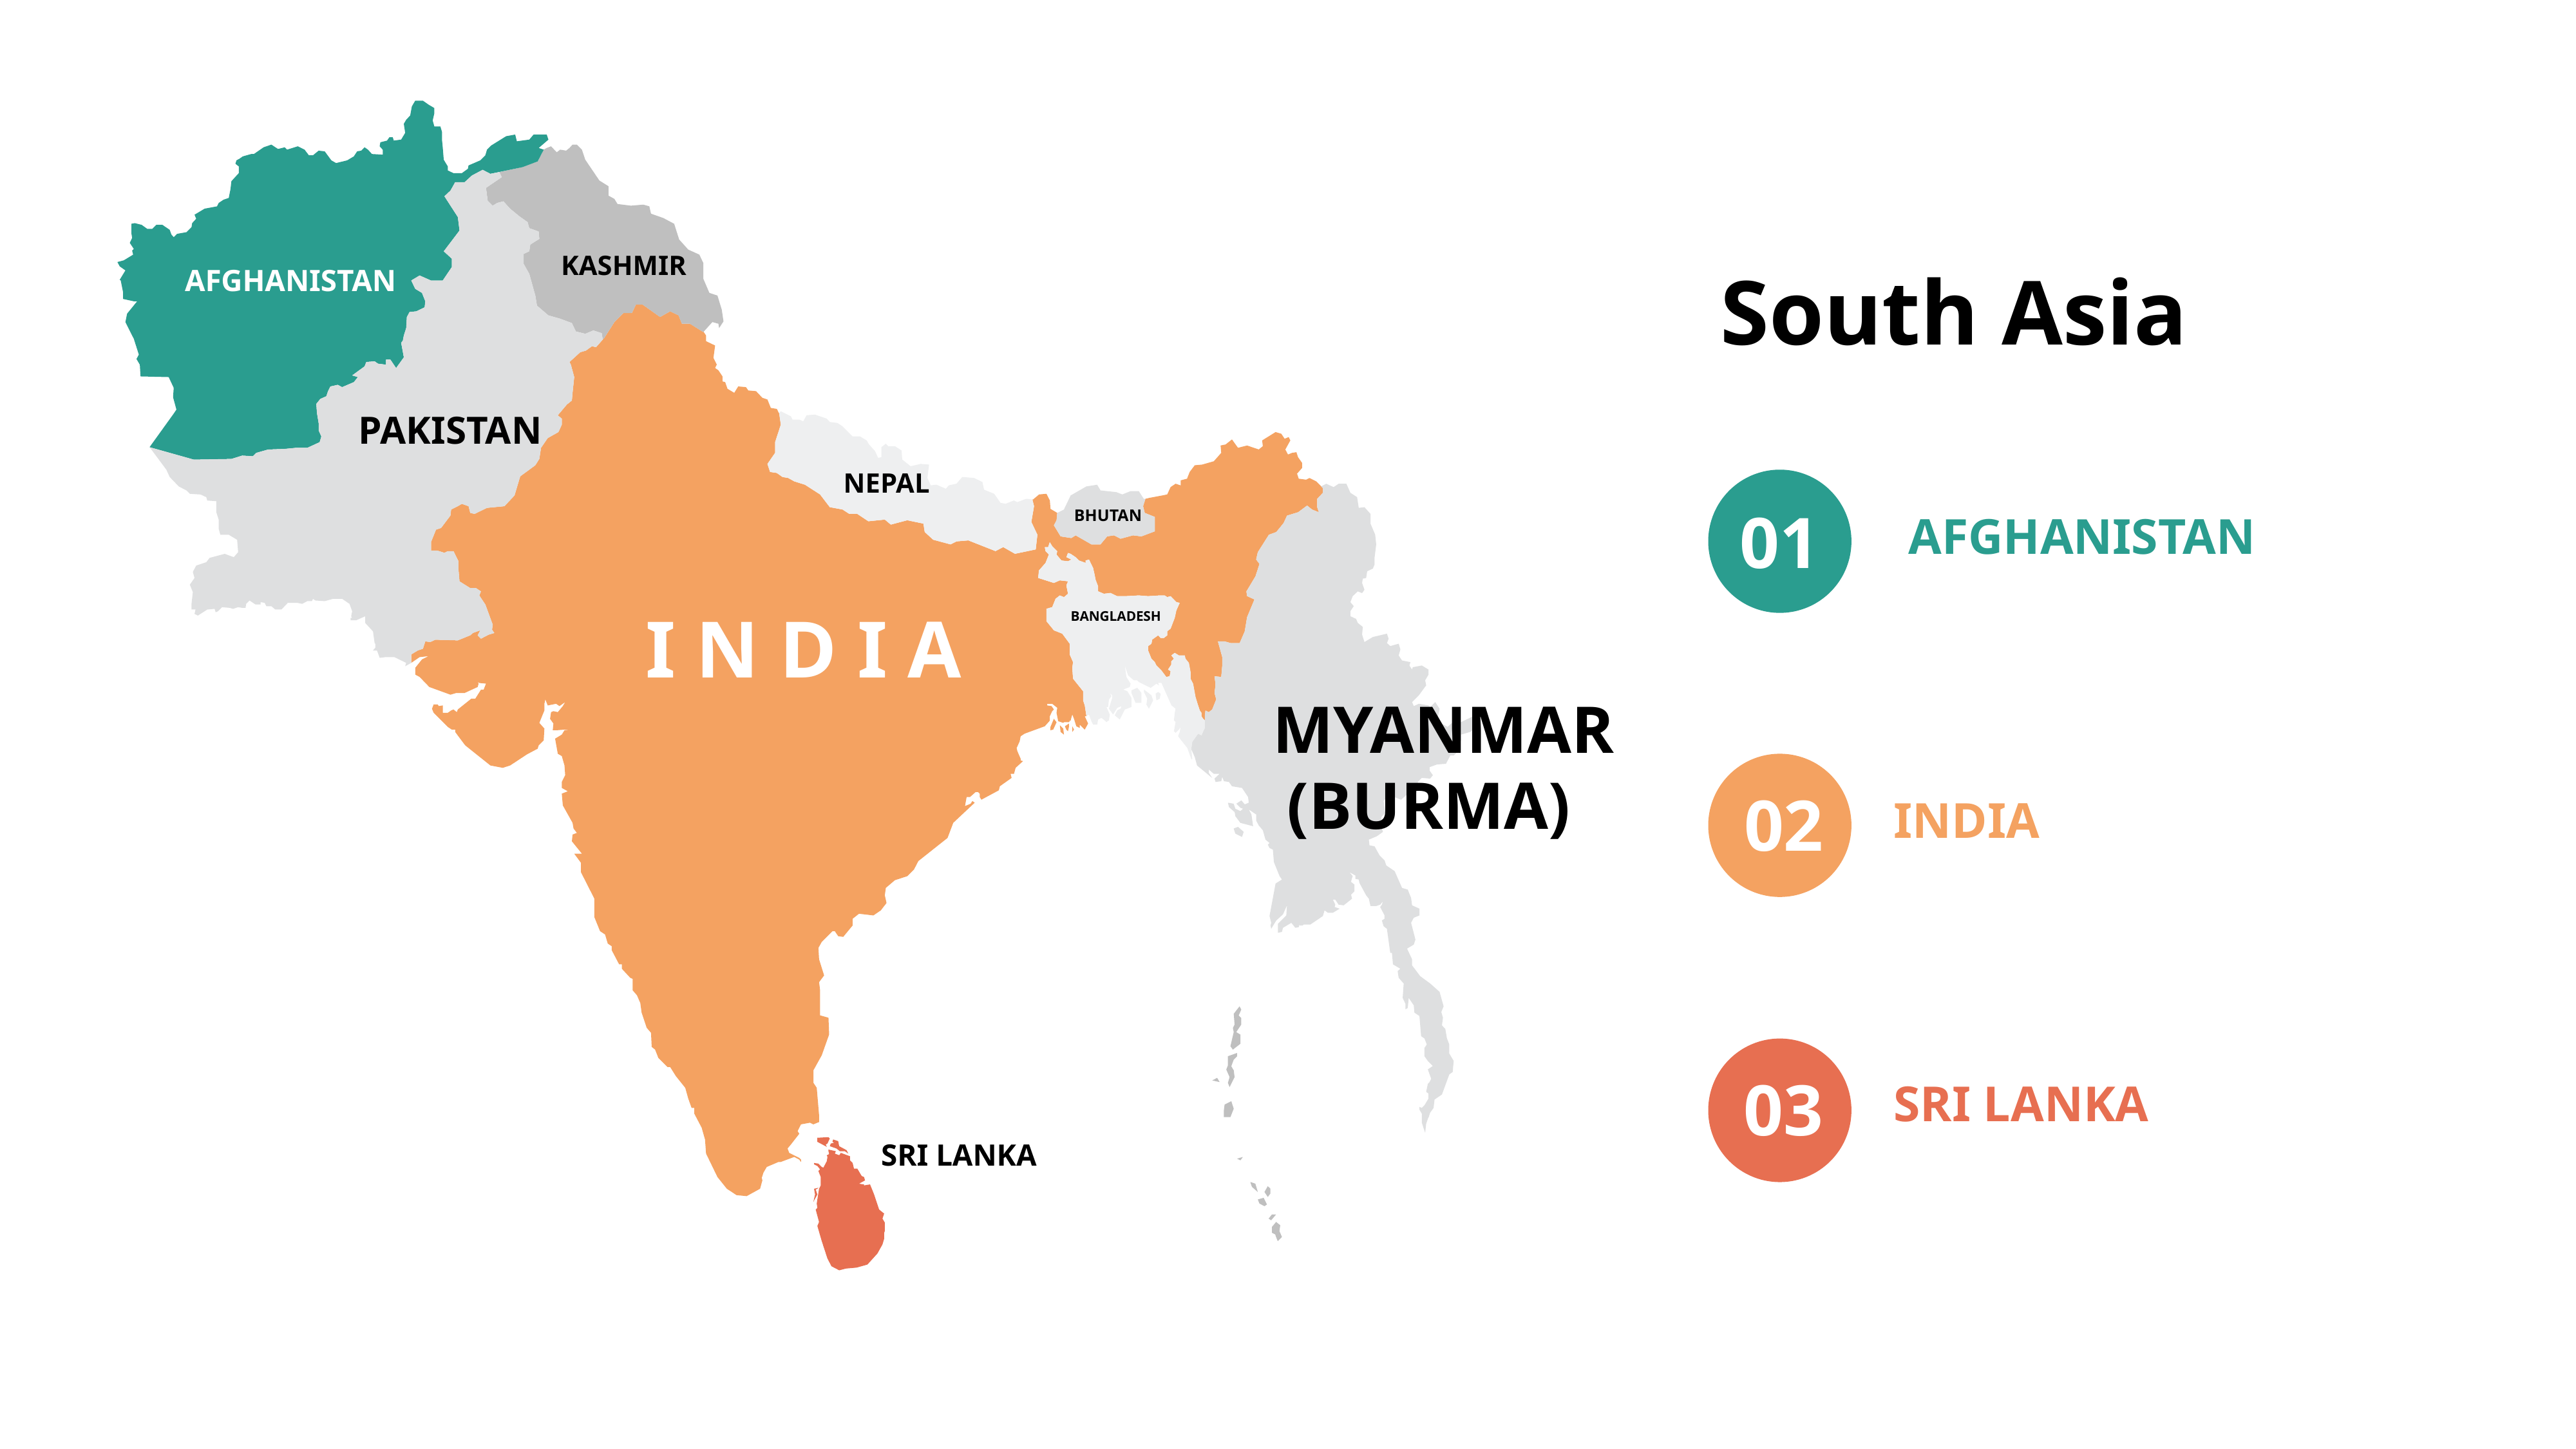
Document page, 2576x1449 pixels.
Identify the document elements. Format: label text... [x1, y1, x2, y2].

text_box [1708, 1038, 1852, 1182]
text_box [1264, 1186, 1271, 1197]
text_box [149, 169, 603, 667]
text_box [813, 1150, 885, 1271]
text_box [1192, 484, 1454, 1133]
text_box [117, 100, 549, 459]
text_box [817, 1137, 830, 1147]
text_box NEPAL [843, 466, 930, 499]
text_box [412, 305, 1323, 1197]
text_box [1037, 542, 1205, 760]
text_box 03 [1743, 1065, 1824, 1150]
text_box [1268, 1214, 1276, 1220]
text_box [1258, 1197, 1267, 1206]
text_box [486, 144, 724, 340]
text_box I N D I A [645, 600, 962, 694]
text_box SRI LANKA [1893, 1073, 2282, 1132]
text_box [1708, 469, 1852, 613]
text_box AFGHANISTAN [185, 261, 397, 298]
text_box [1272, 1222, 1282, 1242]
text_box [1226, 1053, 1237, 1087]
text_box [1236, 1157, 1243, 1160]
text_box BHUTAN [1074, 506, 1142, 526]
text_box INDIA [1893, 790, 2165, 848]
text_box [1230, 1006, 1242, 1050]
text_box [829, 1139, 849, 1154]
text_box 02 [1744, 781, 1824, 866]
text_box [1054, 484, 1155, 545]
text_box [767, 411, 1037, 554]
text_box [1212, 1077, 1220, 1083]
text_box [1250, 1182, 1258, 1192]
text_box PAKISTAN [358, 406, 542, 452]
text_box 01 [1739, 498, 1820, 583]
text_box South Asia [1720, 256, 2188, 363]
text_box BANGLADESH [1070, 607, 1161, 624]
text_box SRI LANKA [881, 1136, 1037, 1172]
text_box [1224, 1101, 1234, 1117]
text_box AFGHANISTAN [1908, 505, 2256, 564]
text_box KASHMIR [561, 248, 687, 281]
text_box [1708, 753, 1852, 897]
text_box MYANMAR [1273, 688, 1615, 766]
text_box (BURMA) [1287, 764, 1571, 842]
